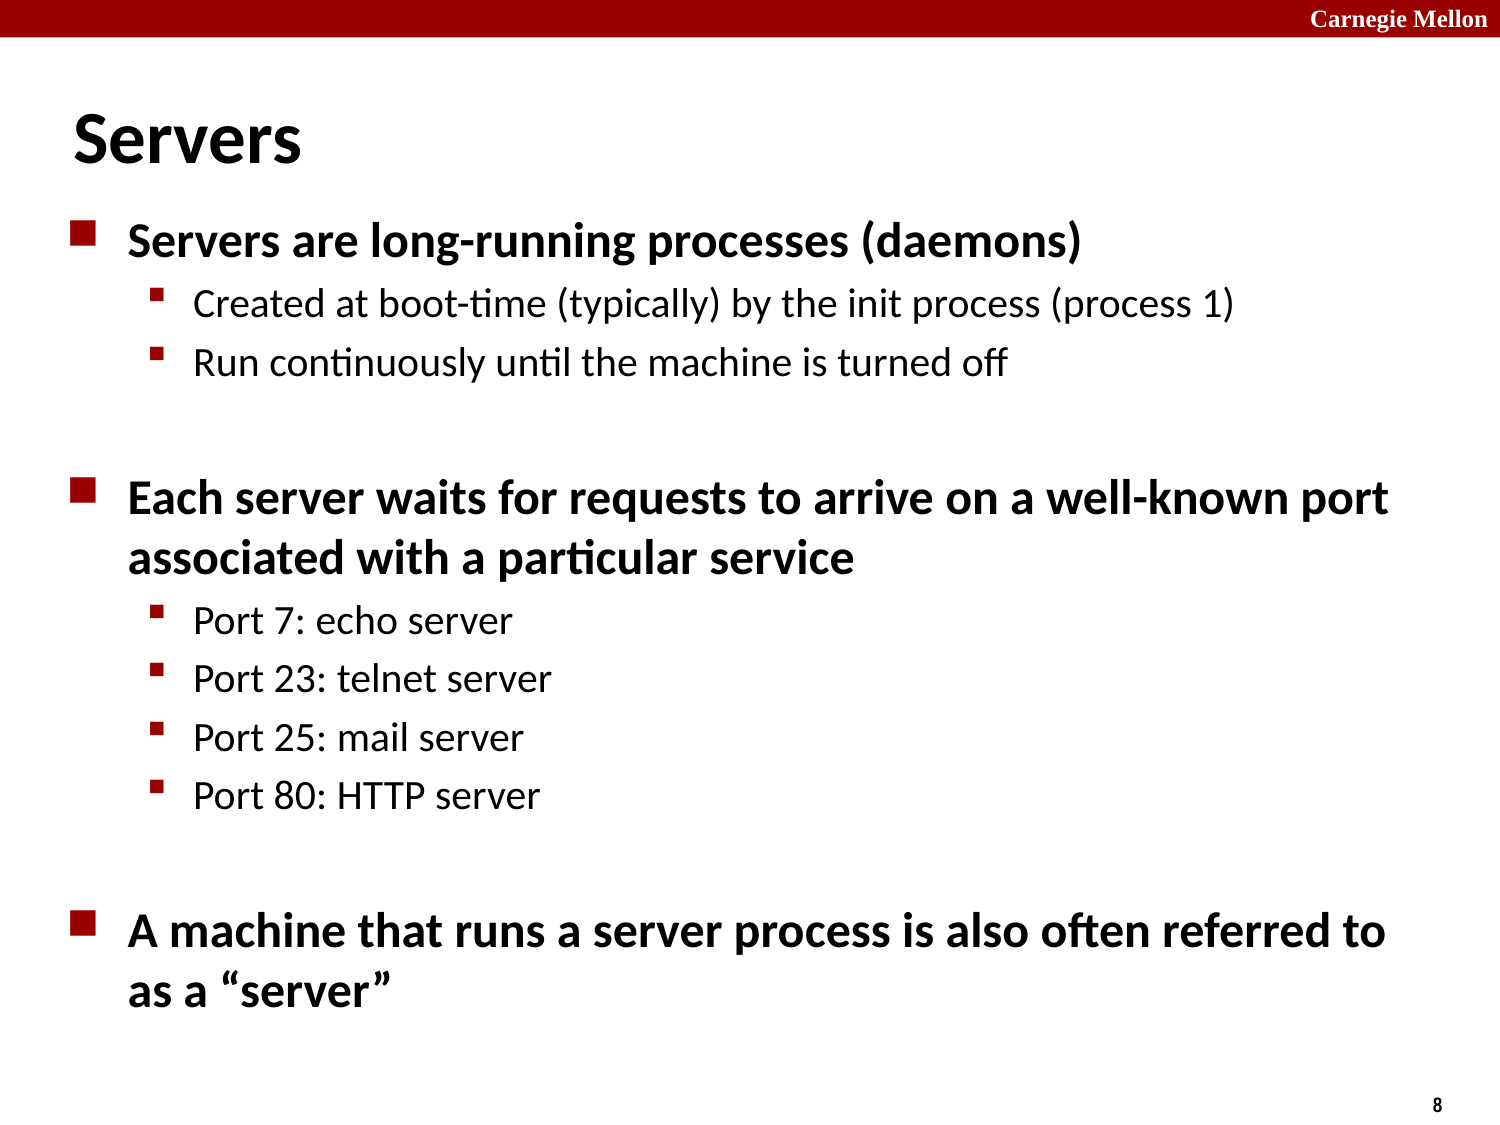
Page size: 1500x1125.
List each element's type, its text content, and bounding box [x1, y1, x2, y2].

title Servers [58, 71, 1305, 197]
list Servers are long-running processes (daemons) Created at boot-time (typically) by the init process (process 1) Run continuously until the machine is turned off Each server waits for requests to arrive on a well-known port associated with a particular service Port 7: echo server Port 23: telnet server Port 25: mail server Port 80: HTTP server A machine that runs a server process is also often referred to as a “server” [55, 199, 1438, 1058]
